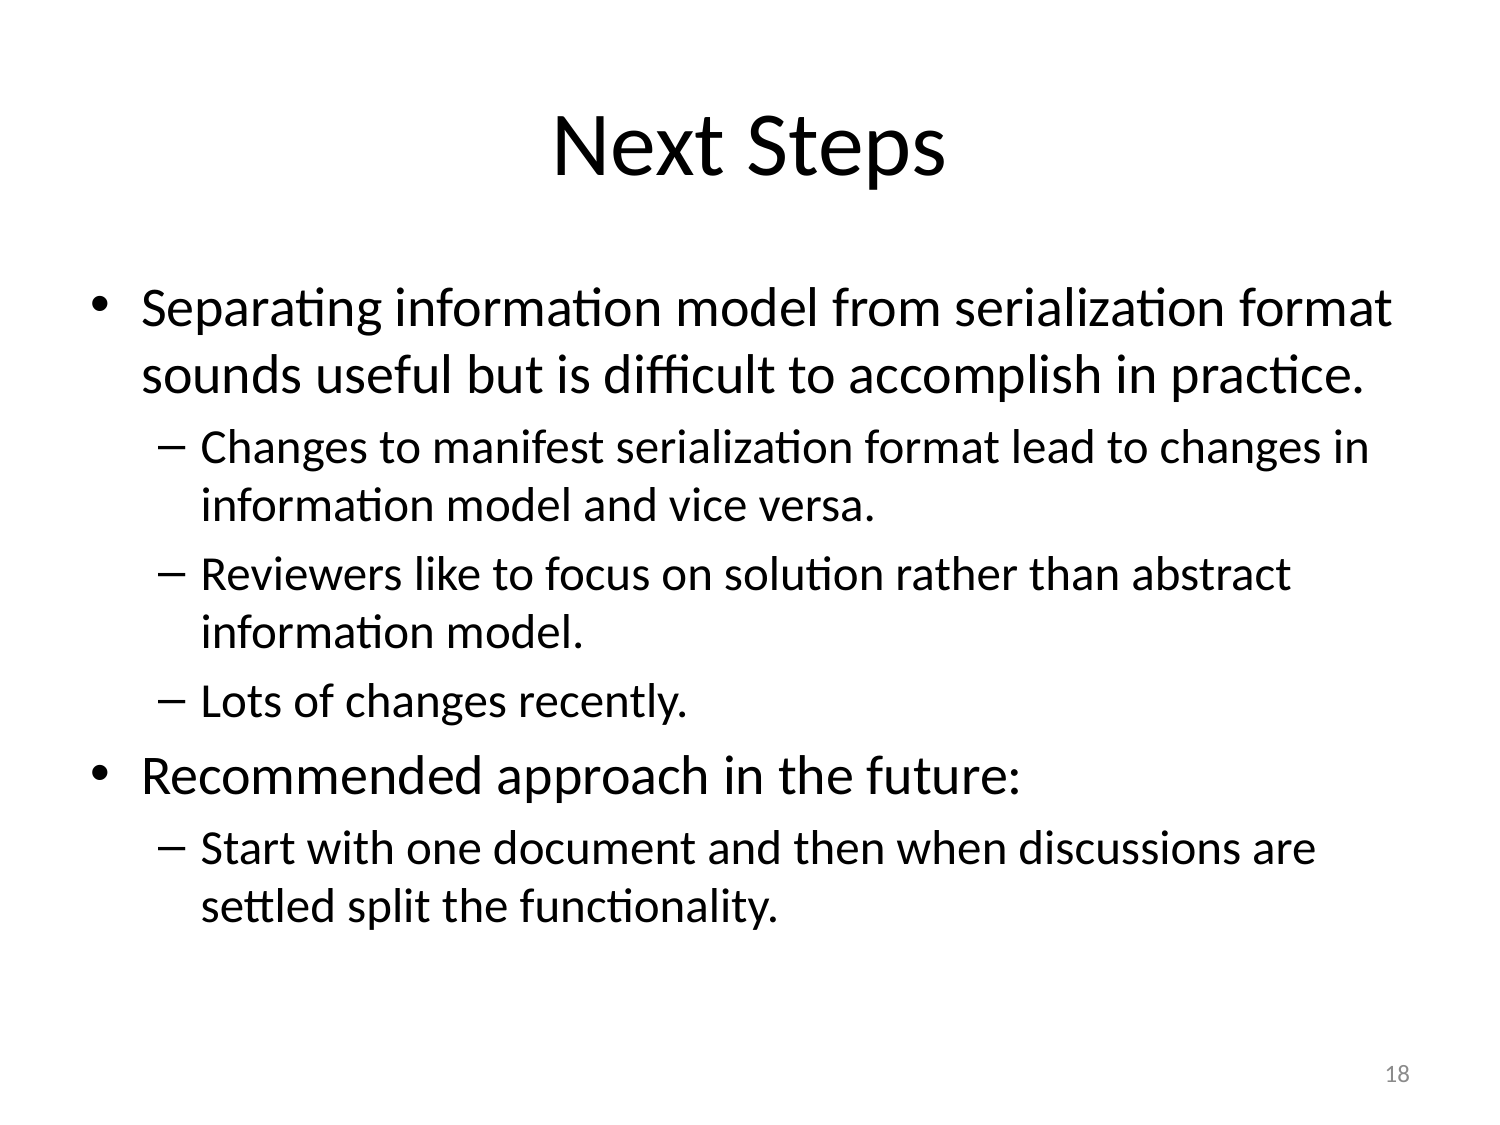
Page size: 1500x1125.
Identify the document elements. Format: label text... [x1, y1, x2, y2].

title Next Steps [75, 45, 1425, 233]
list Separating information model from serialization format sounds useful but is difficult to accomplish in practice. Changes to manifest serialization format lead to changes in information model and vice versa. Reviewers like to focus on solution rather than abstract information model. Lots of changes recently. Recommended approach in the future: Start with one document and then when discussions are settled split the functionality. [75, 262, 1425, 1005]
slide_number 18 [1074, 1042, 1425, 1103]
